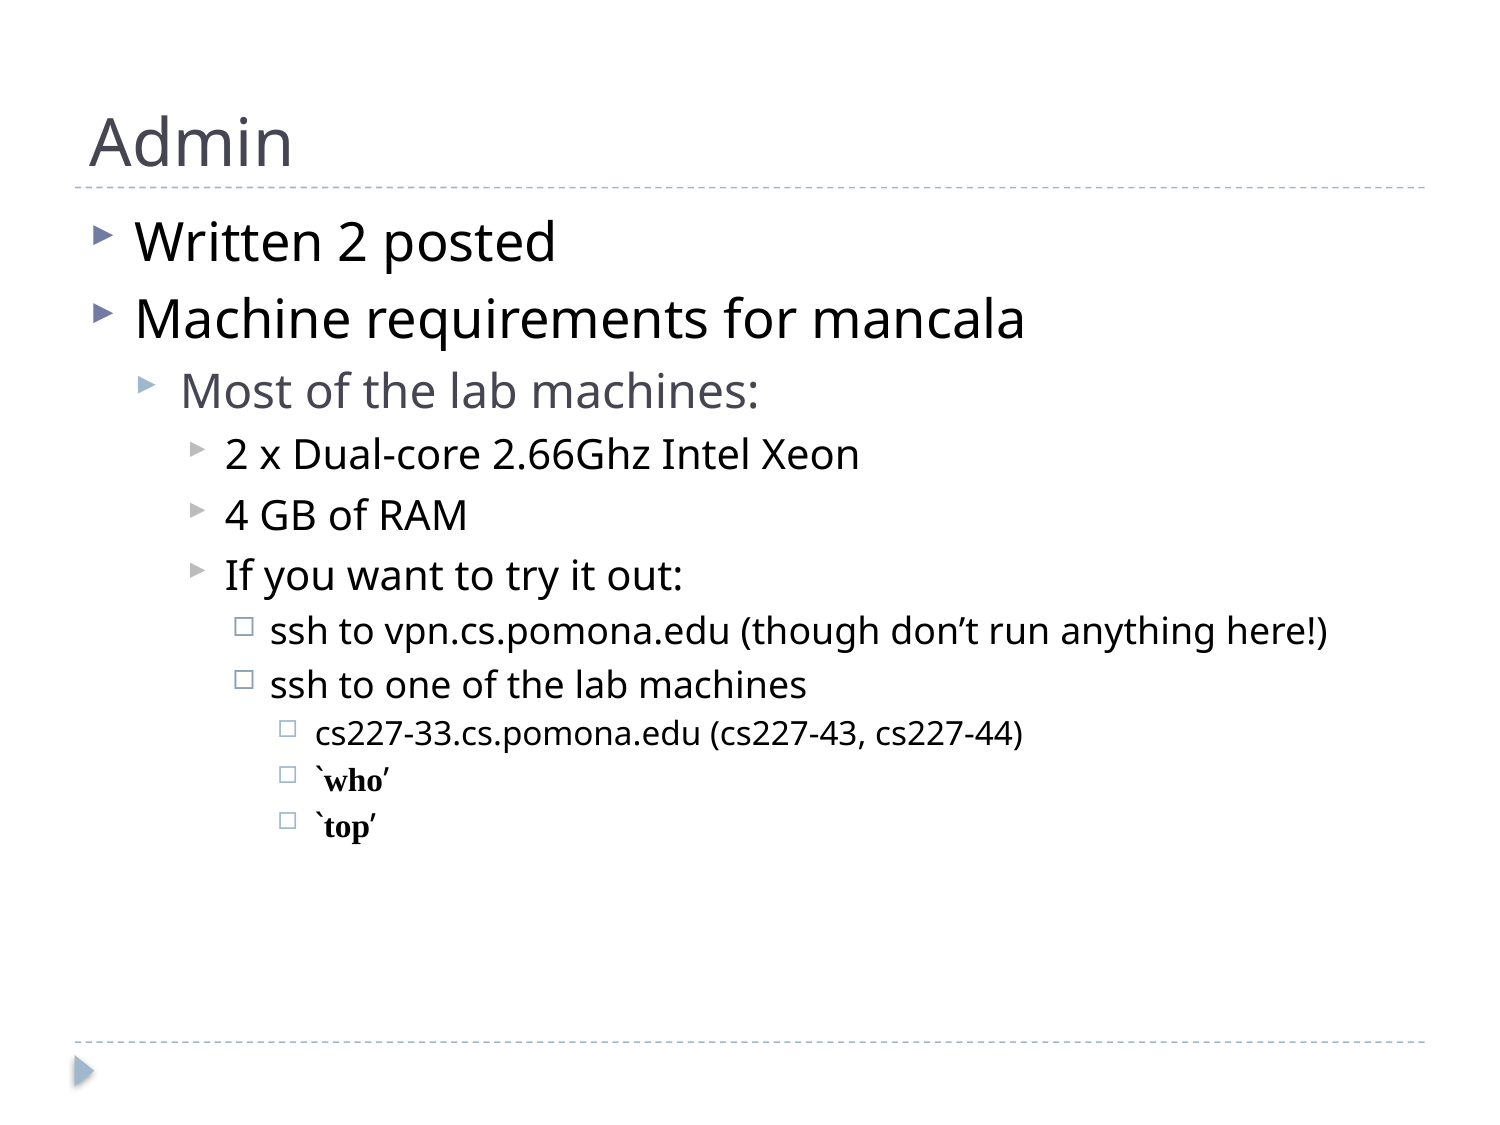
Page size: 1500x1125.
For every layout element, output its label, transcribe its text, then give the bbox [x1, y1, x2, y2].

title Admin [75, 24, 1425, 188]
list Written 2 posted Machine requirements for mancala Most of the lab machines: 2 x Dual-core 2.66Ghz Intel Xeon 4 GB of RAM If you want to try it out: ssh to vpn.cs.pomona.edu (though don’t run anything here!) ssh to one of the lab machines cs227-33.cs.pomona.edu (cs227-43, cs227-44) `who’ `top’ [75, 200, 1425, 1010]
